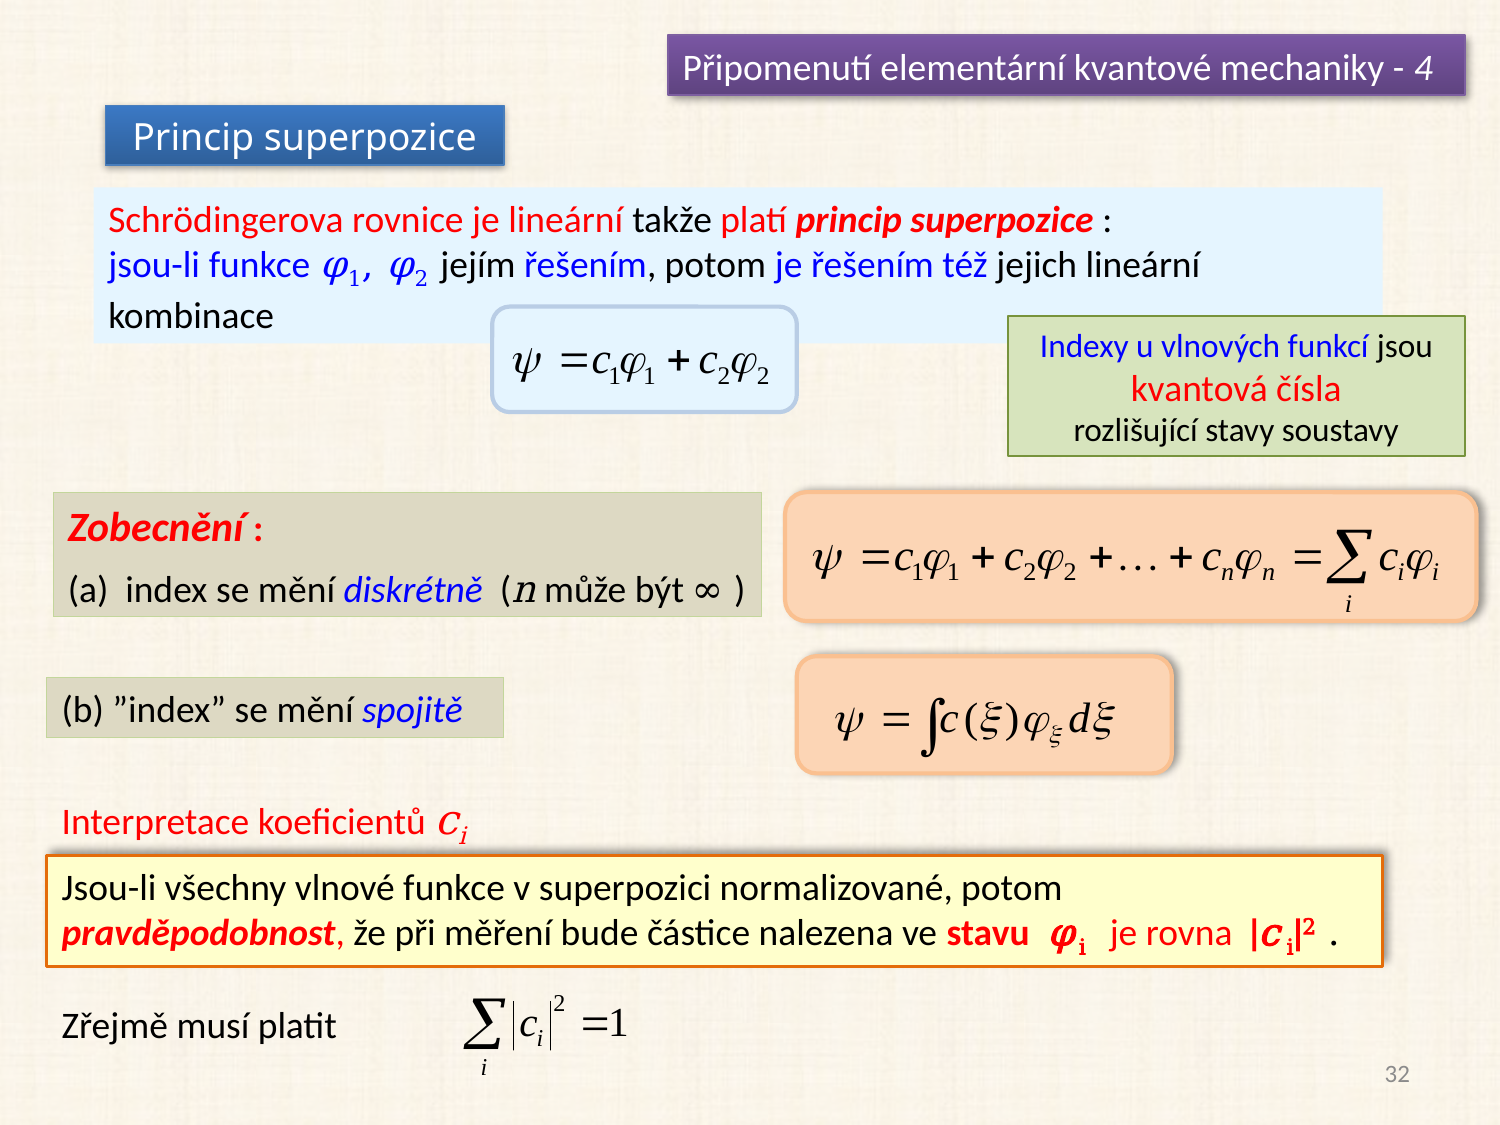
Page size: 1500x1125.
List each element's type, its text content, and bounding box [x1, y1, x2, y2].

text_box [93, 187, 1383, 413]
slide_number 32 [1074, 1042, 1425, 1103]
text_box Princip superpozice [105, 105, 505, 166]
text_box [46, 784, 1383, 1085]
text_box Indexy u vlnových funkcí jsou kvantová čísla rozlišující stavy soustavy [1007, 316, 1465, 456]
text_box Připomenutí elementární kvantové mechaniky - 4 [667, 34, 1466, 96]
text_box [46, 491, 1477, 774]
